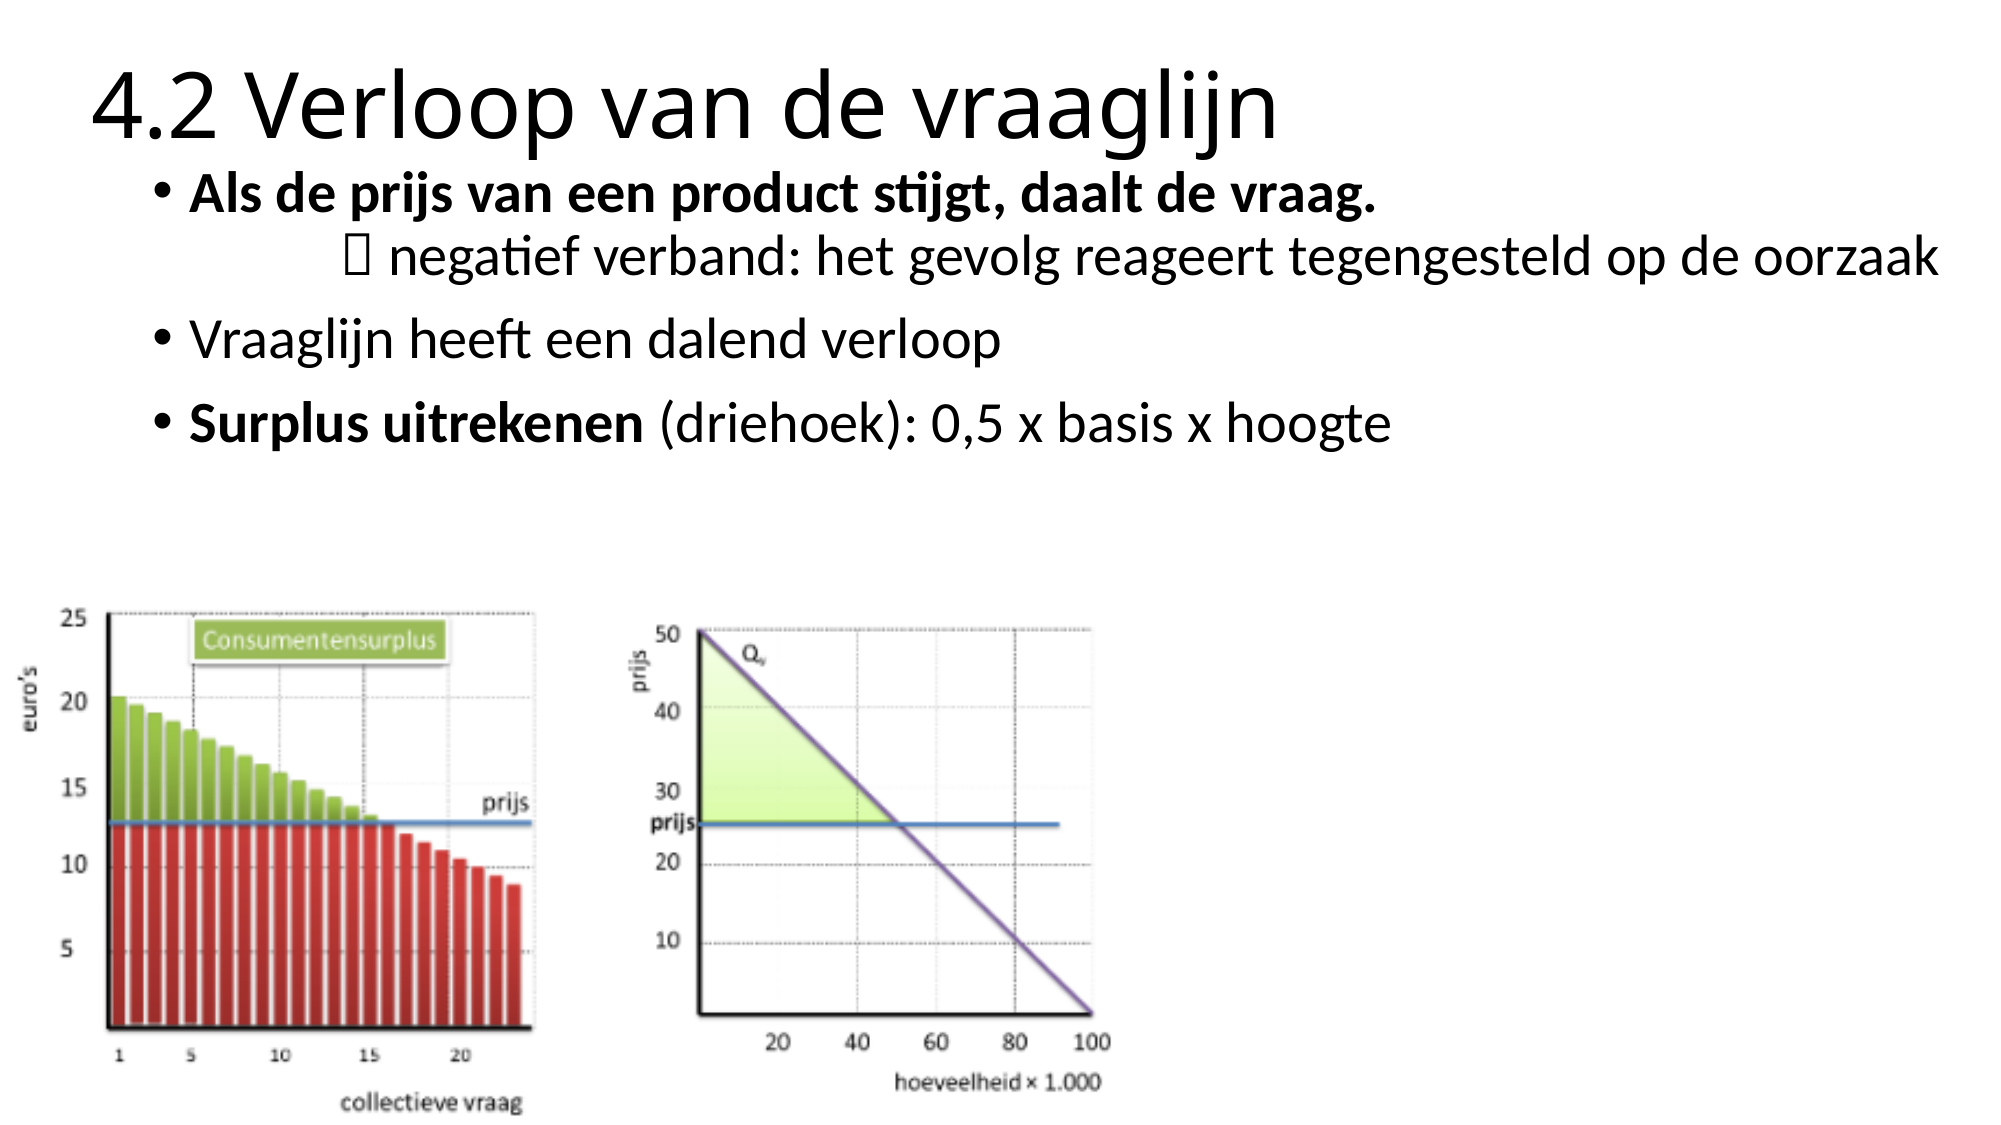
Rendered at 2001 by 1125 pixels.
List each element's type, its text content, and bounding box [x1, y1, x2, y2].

picture [0, 562, 551, 1125]
picture [607, 575, 1179, 1125]
title 4.2 Verloop van de vraaglijn [76, 0, 2000, 218]
list Als de prijs van een product stijgt, daalt de vraag.  negatief verband: het gevolg reageert tegengesteld op de oorzaak Vraaglijn heeft een dalend verloop Surplus uitrekenen (driehoek): 0,5 x basis x hoogte [137, 154, 1985, 1107]
